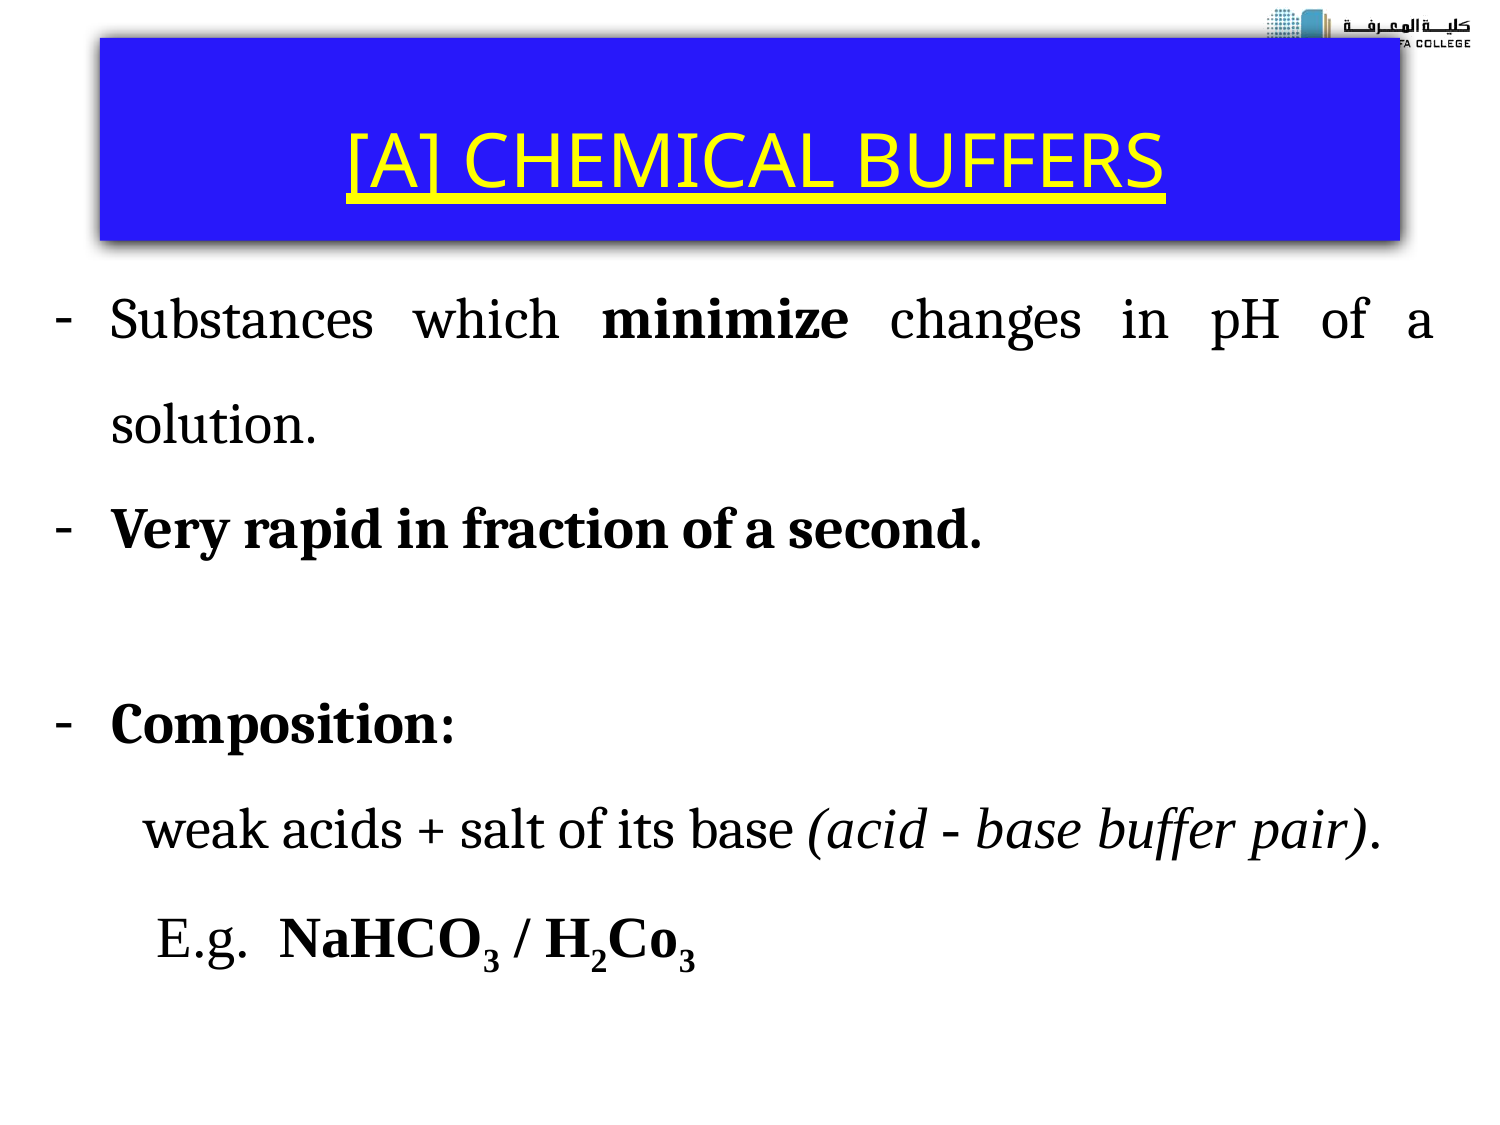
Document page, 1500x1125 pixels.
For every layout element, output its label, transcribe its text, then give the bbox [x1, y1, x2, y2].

picture [1262, 0, 1475, 65]
title [A] CHEMICAL BUFFERS [99, 37, 1400, 241]
list Substances which minimize changes in pH of a solution. Very rapid in fraction of a second. Composition: weak acids + salt of its base (acid - base buffer pair). E.g. NaHCO3 / H2Co3 [40, 237, 1450, 1055]
